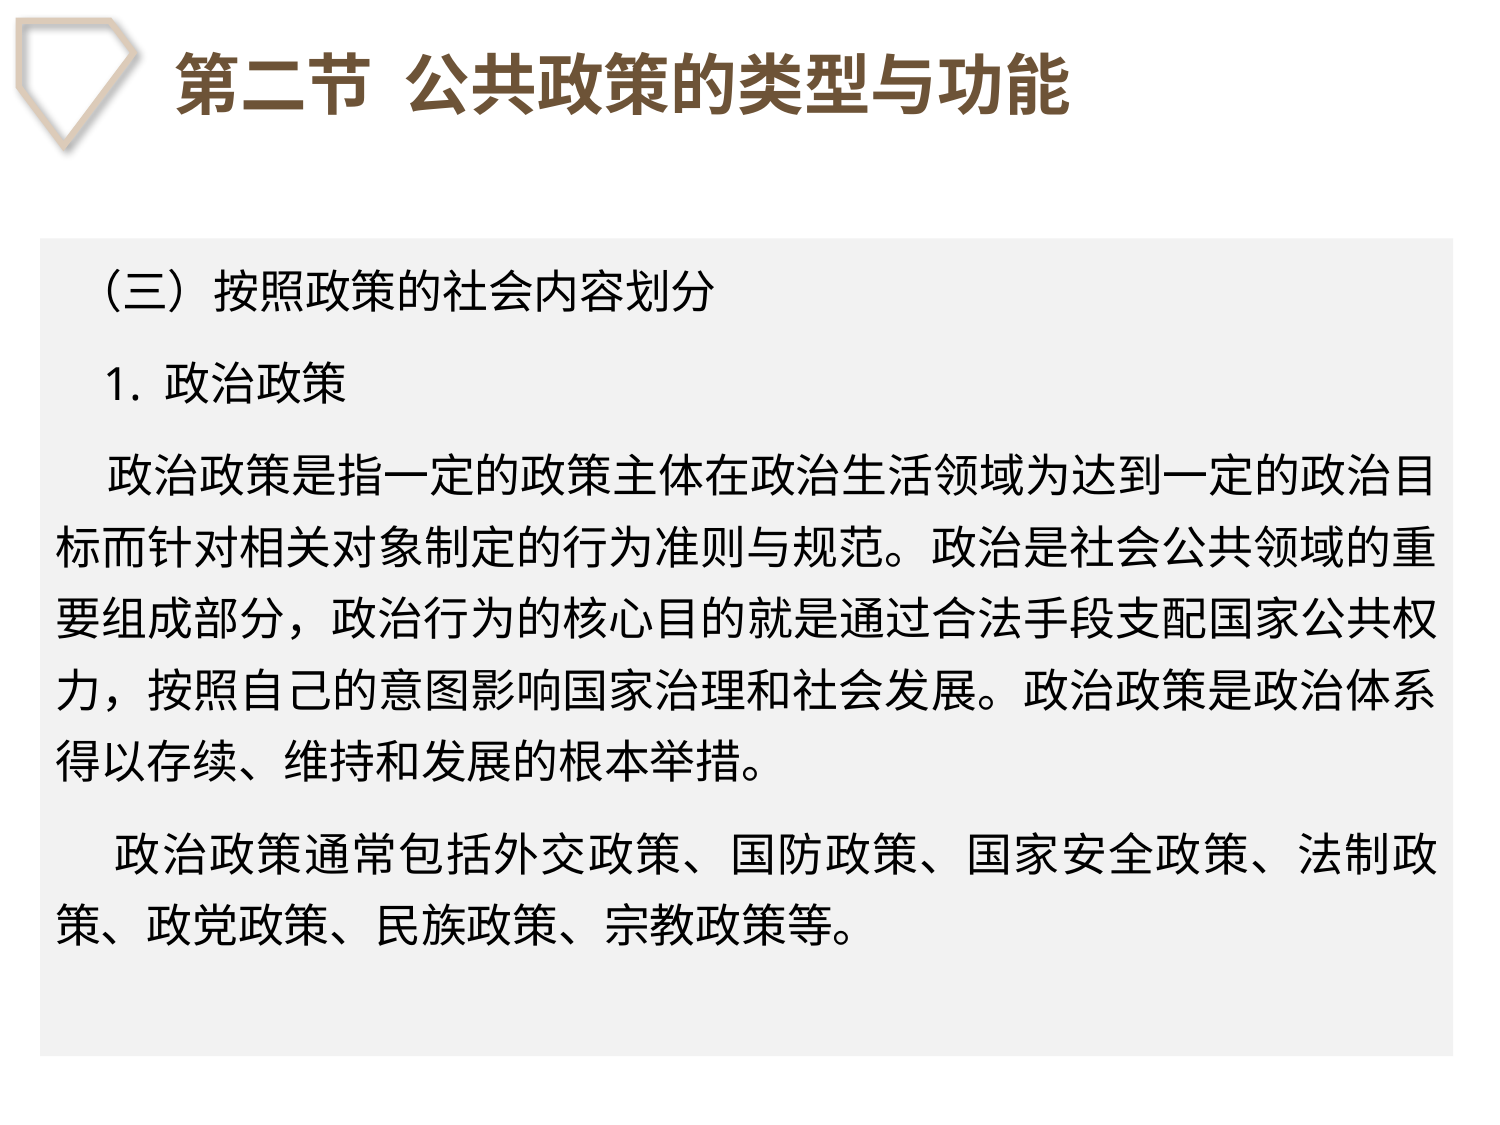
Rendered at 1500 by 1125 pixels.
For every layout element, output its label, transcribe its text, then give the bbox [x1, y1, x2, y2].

title 第二节 公共政策的类型与功能 [158, 18, 1456, 159]
list （三）按照政策的社会内容划分 1. 政治政策 政治政策是指一定的政策主体在政治生活领域为达到一定的政治目标而针对相关对象制定的行为准则与规范。政治是社会公共领域的重要组成部分，政治行为的核心目的就是通过合法手段支配国家公共权力，按照自己的意图影响国家治理和社会发展。政治政策是政治体系得以存续、维持和发展的根本举措。 政治政策通常包括外交政策、国防政策、国家安全政策、法制政策、政党政策、民族政策、宗教政策等。 [40, 238, 1454, 1057]
